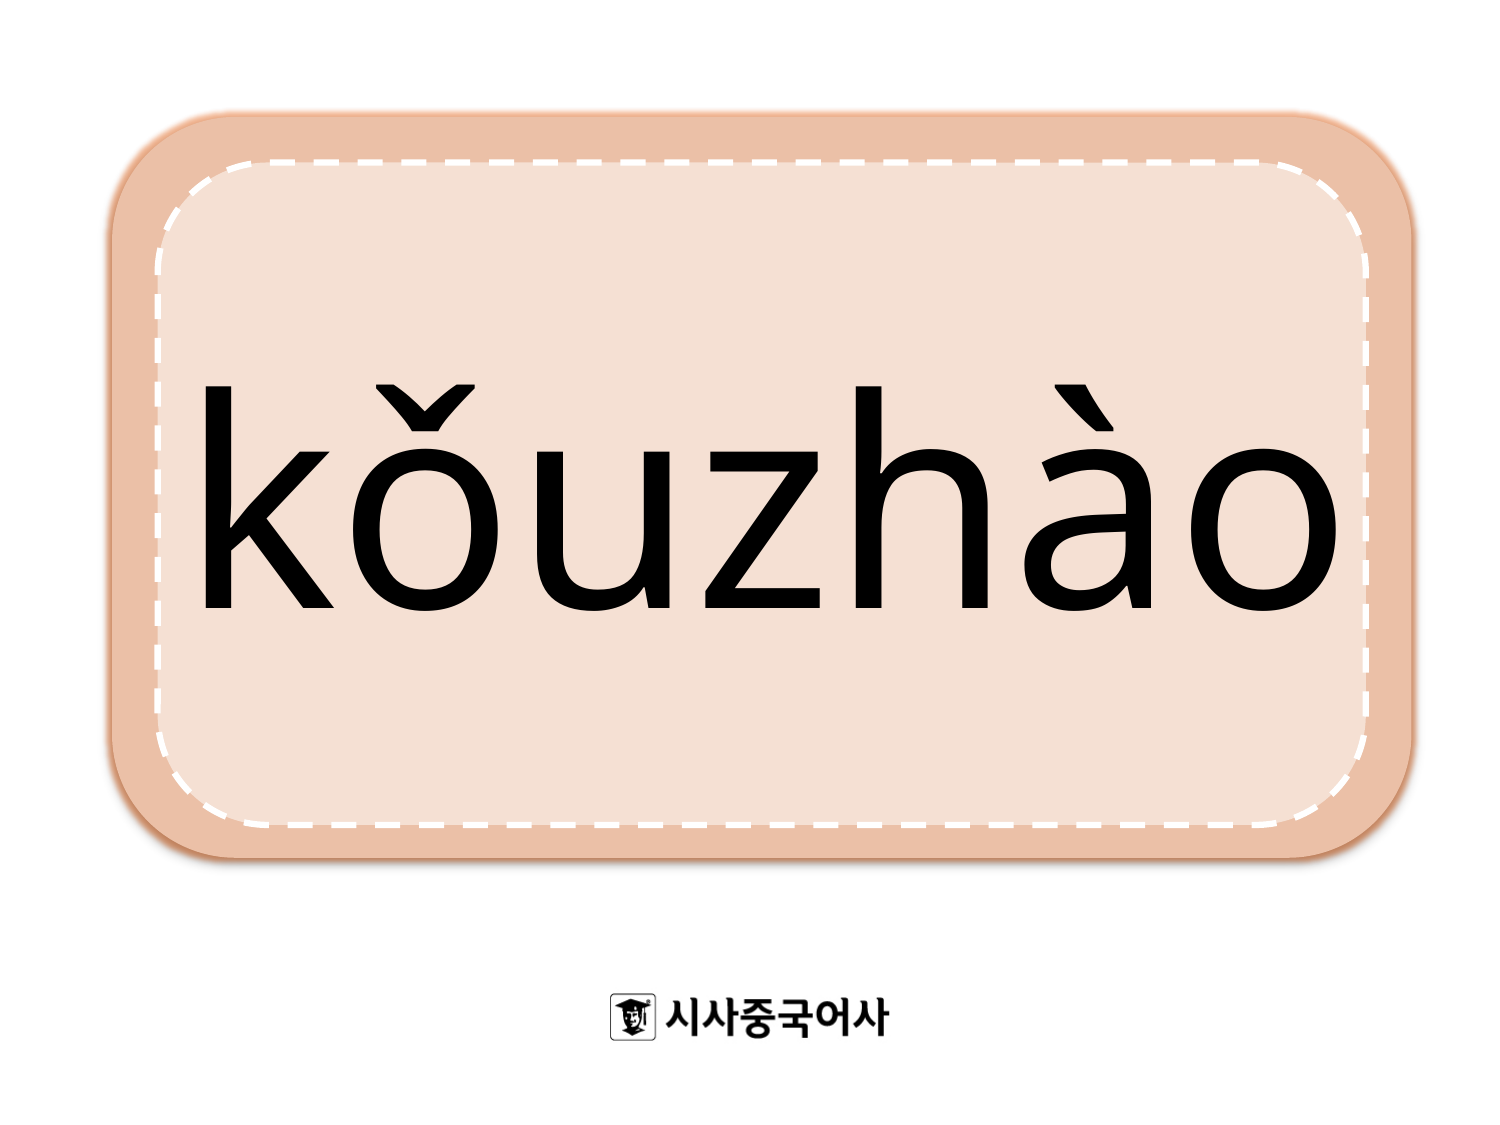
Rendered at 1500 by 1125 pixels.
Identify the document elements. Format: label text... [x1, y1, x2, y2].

picture [602, 987, 898, 1047]
text_box kǒuzhào [162, 160, 1371, 824]
